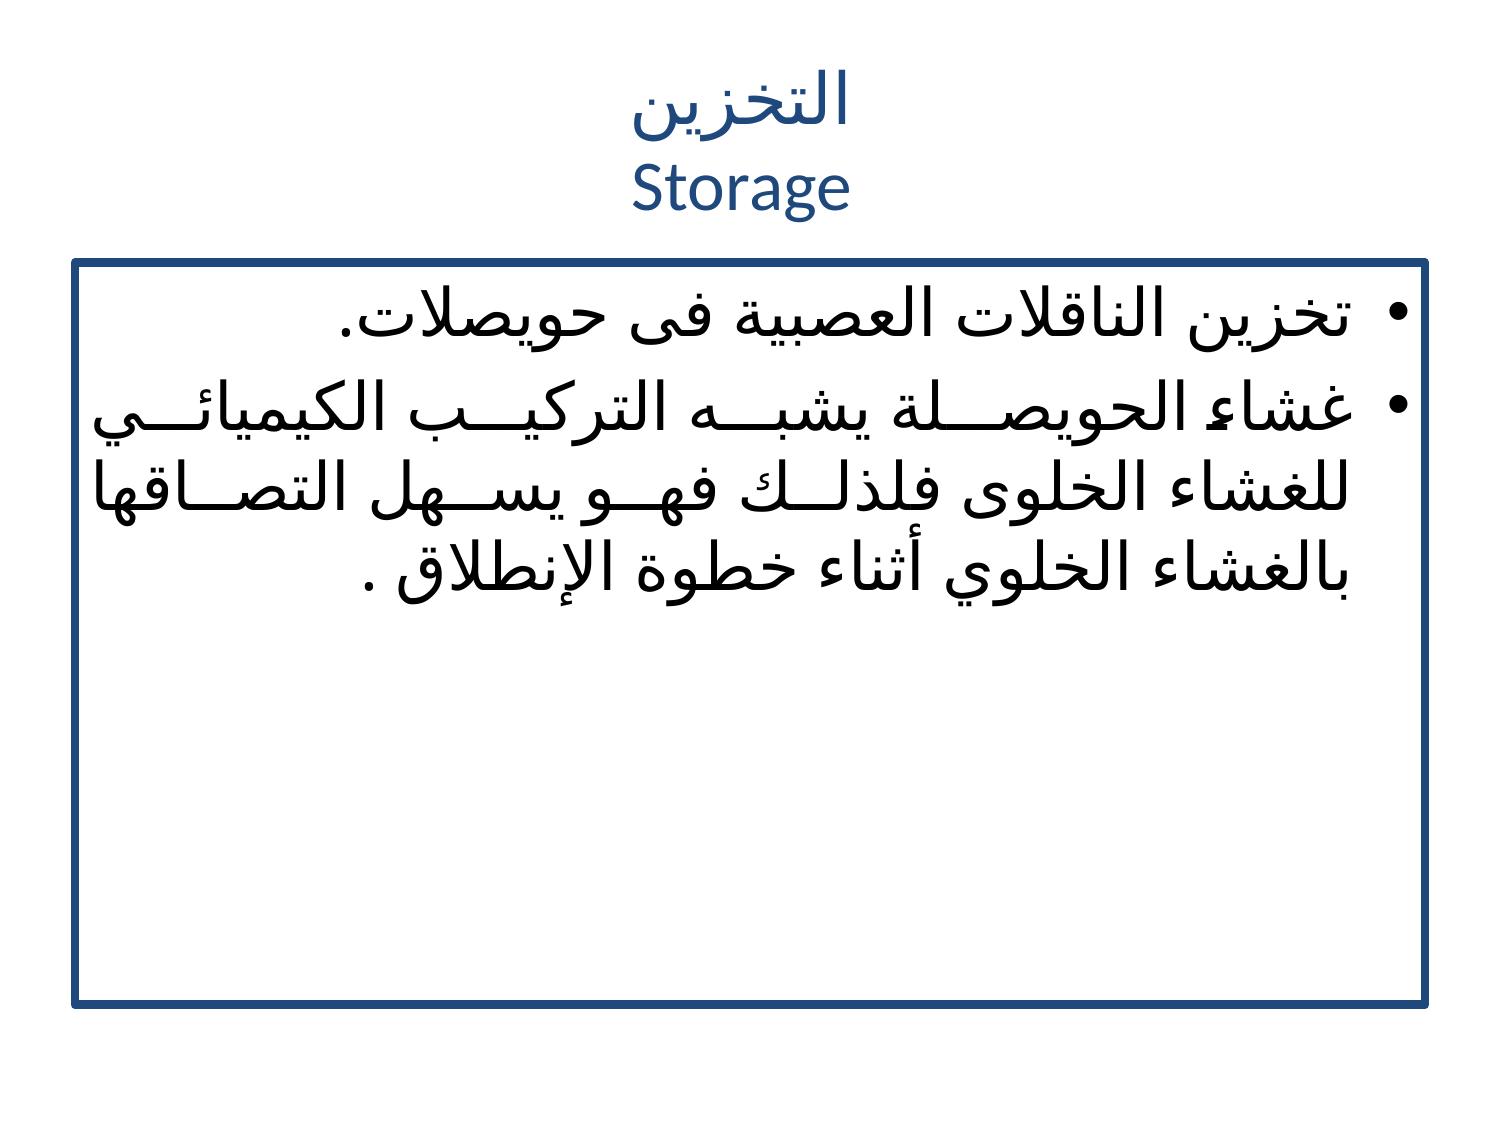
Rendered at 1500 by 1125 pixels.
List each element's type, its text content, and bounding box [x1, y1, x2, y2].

list تخزين الناقلات العصبية فى حويصلات. غشاء الحويصلة يشبه التركيب الكيميائي للغشاء الخلوى فلذلك فهو يسهل التصاقها بالغشاء الخلوي أثناء خطوة الإنطلاق . [75, 262, 1425, 1005]
title التخزين Storage [75, 45, 1425, 233]
